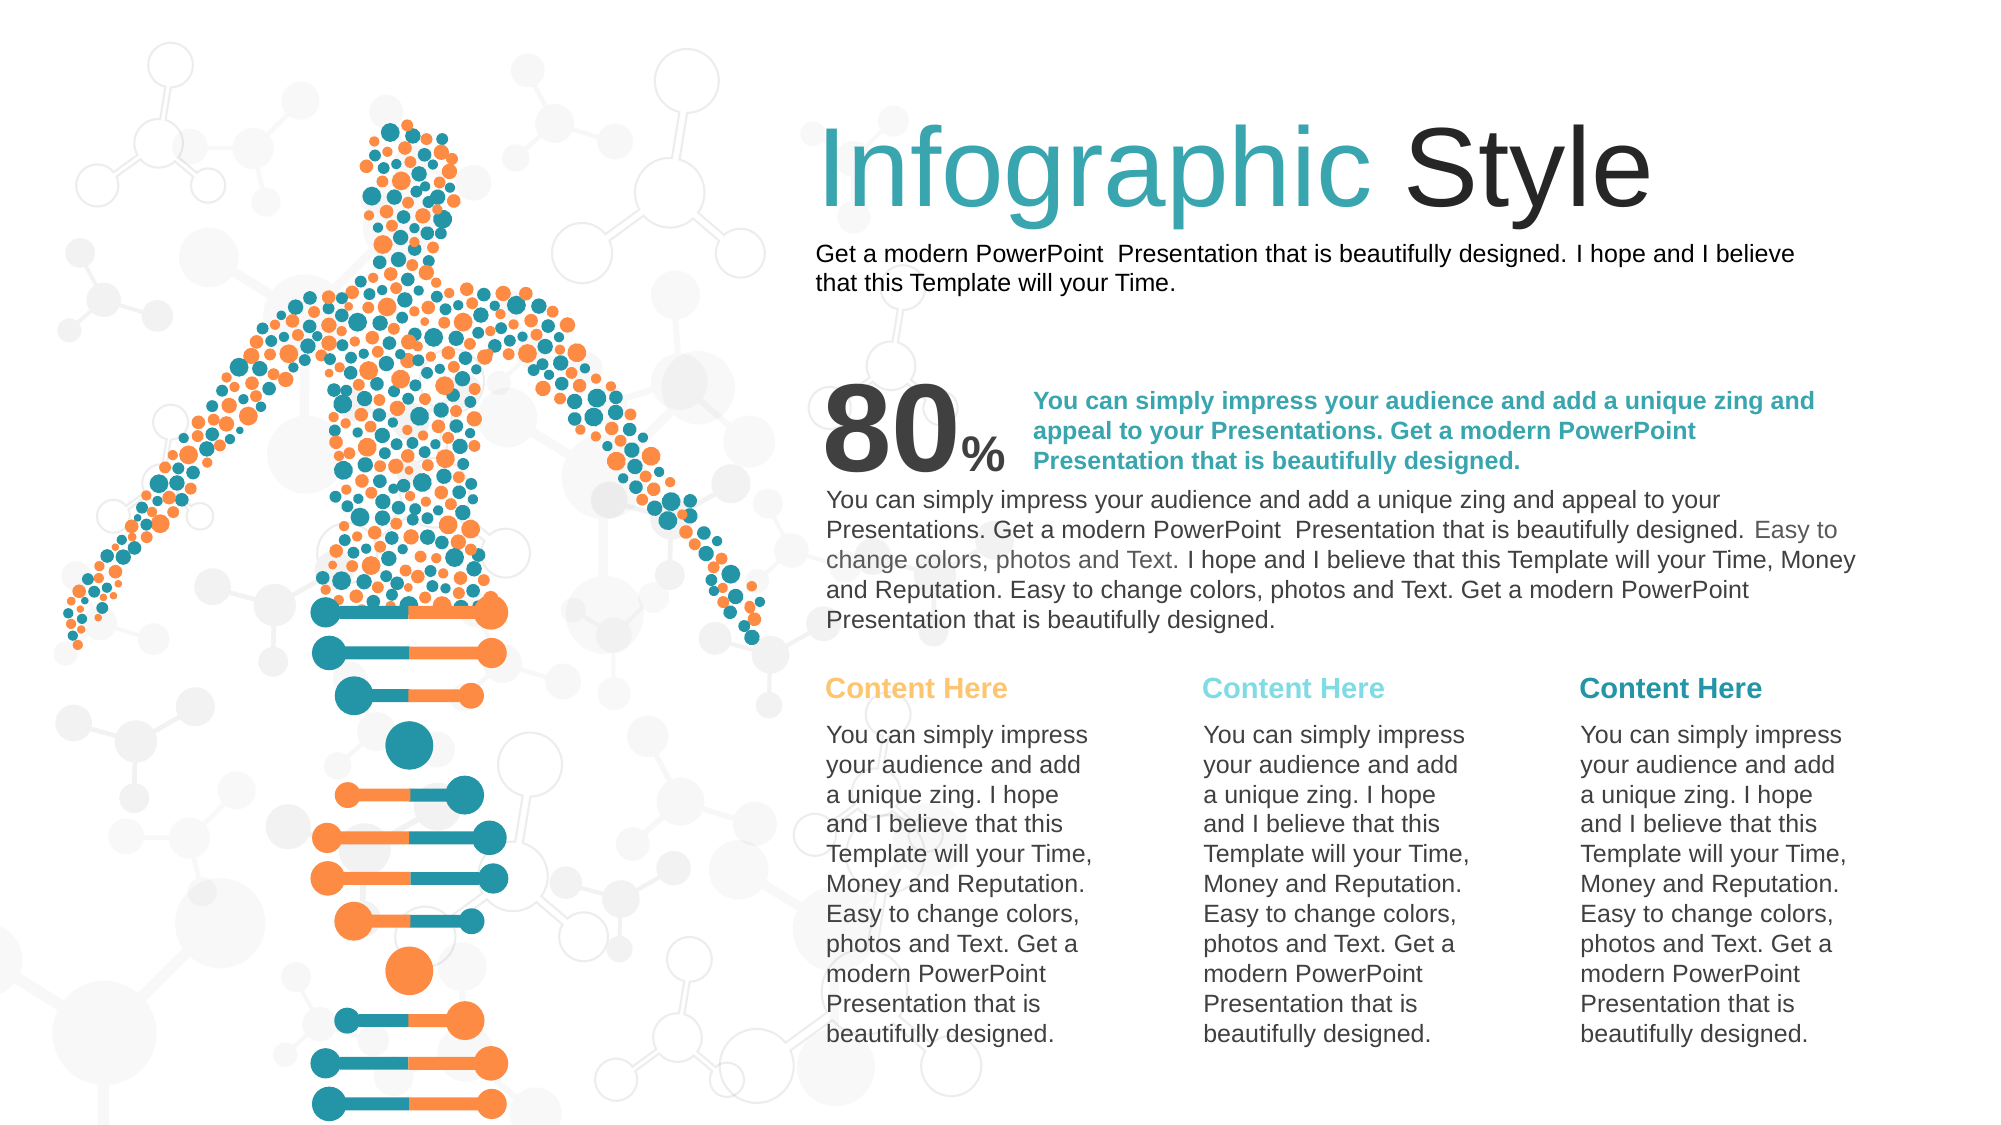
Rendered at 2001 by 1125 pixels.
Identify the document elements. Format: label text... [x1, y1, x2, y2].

text_box 80% [806, 339, 1022, 504]
text_box Infographic Style [801, 86, 1818, 236]
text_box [1187, 661, 1495, 1060]
text_box You can simply impress your audience and add a unique zing and appeal to your Presentations. Get a modern PowerPoint Presentation that is beautifully designed. [1018, 376, 1878, 476]
text_box Get a modern PowerPoint Presentation that is beautifully designed. I hope and I believe that this Template will your Time. [800, 229, 1812, 305]
text_box You can simply impress your audience and add a unique zing and appeal to your Presentations. Get a modern PowerPoint Presentation that is beautifully designed. Easy to change colors, photos and Text. I hope and I believe that this Template will your Time, Money and Reputation. Easy to change colors, photos and Text. Get a modern PowerPoint Presentation that is beautifully designed. [811, 476, 1878, 641]
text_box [62, 119, 765, 651]
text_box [810, 661, 1117, 1060]
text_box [1564, 661, 1872, 1060]
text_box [310, 595, 509, 1122]
